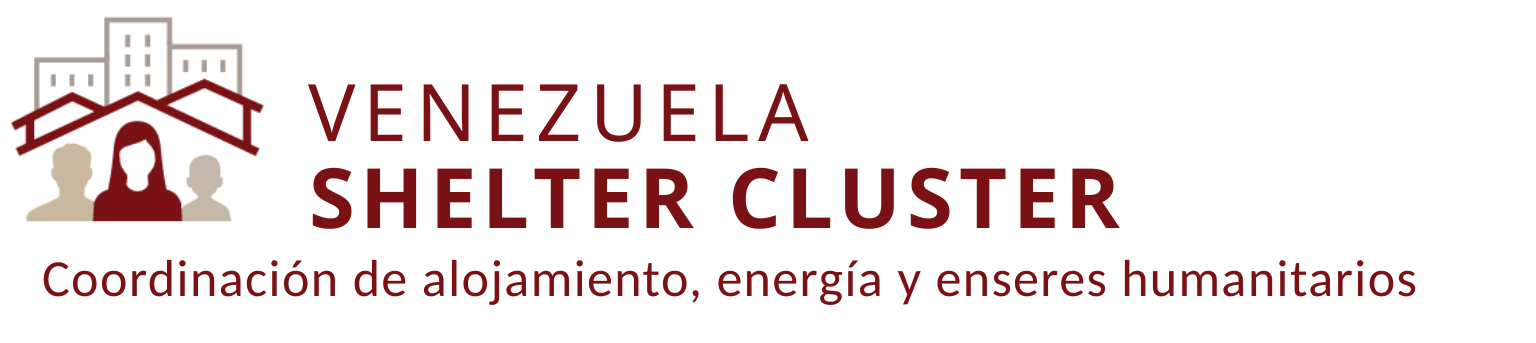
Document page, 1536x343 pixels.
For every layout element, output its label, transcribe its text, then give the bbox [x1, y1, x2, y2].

text_box Coordinación de alojamiento, energía y enseres humanitarios [27, 236, 1435, 315]
picture [2, 0, 270, 232]
text_box VENEZUELA [293, 54, 1164, 165]
text_box SHELTER CLUSTER [294, 138, 1504, 253]
